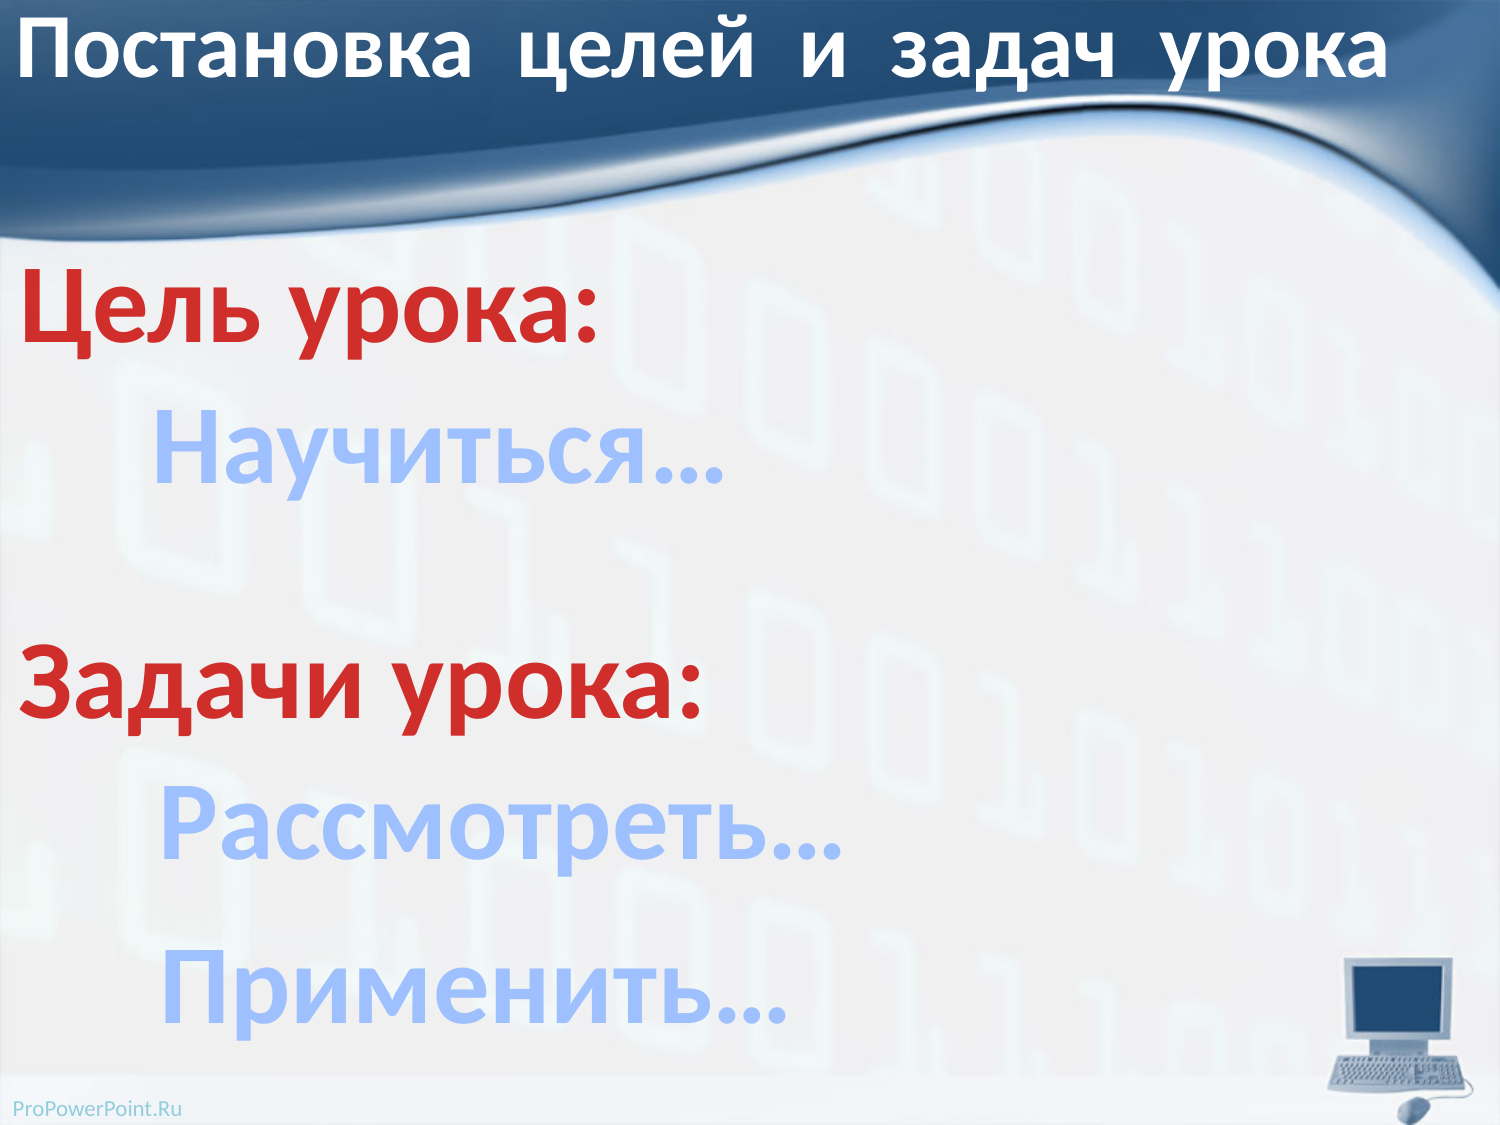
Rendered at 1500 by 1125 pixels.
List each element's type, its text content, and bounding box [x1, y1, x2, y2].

text_box Цель урока: [4, 222, 619, 373]
text_box Научиться… [136, 363, 746, 514]
text_box Задачи урока: [3, 598, 723, 749]
text_box Применить… [144, 903, 809, 1054]
title Постановка целей и задач урока [0, 0, 1430, 105]
picture [0, 0, 1500, 1125]
text_box Рассмотреть… [143, 739, 864, 890]
